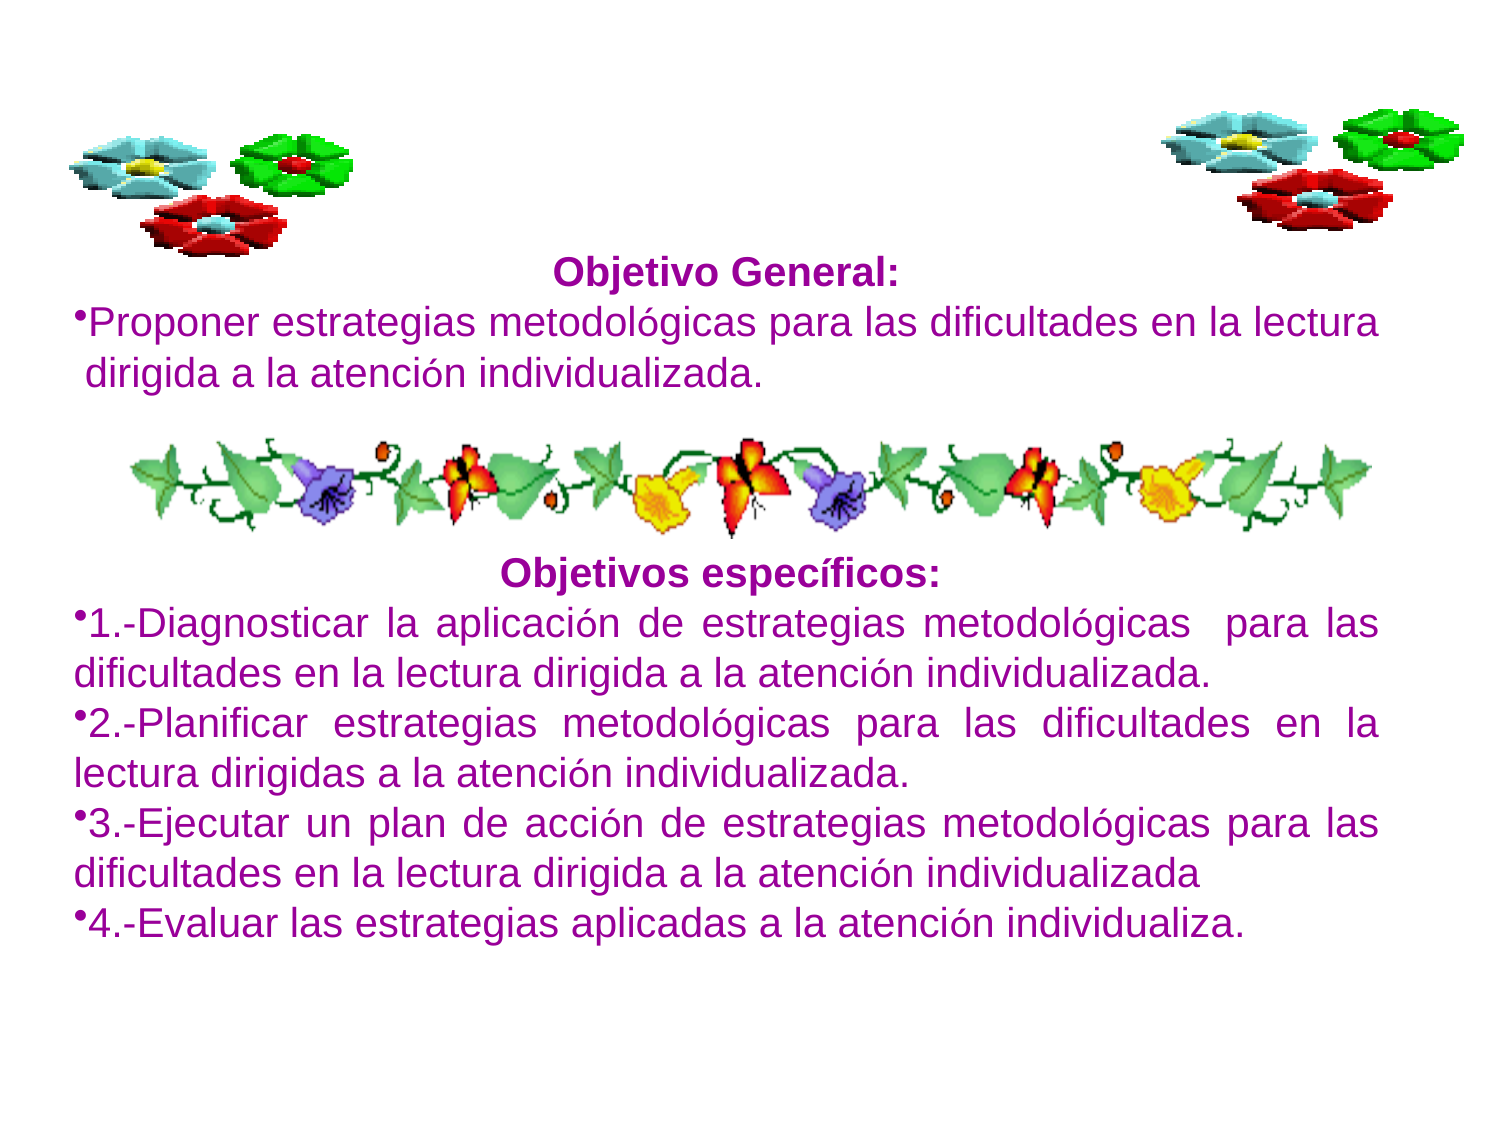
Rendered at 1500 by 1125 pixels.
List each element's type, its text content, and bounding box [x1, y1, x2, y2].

text_box Objetivo General: Proponer estrategias metodológicas para las dificultades en la lectura dirigida a la atención individualizada. Objetivos específicos: 1.-Diagnosticar la aplicación de estrategias metodológicas para las dificultades en la lectura dirigida a la atención individualizada. 2.-Planificar estrategias metodológicas para las dificultades en la lectura dirigidas a la atención individualizada. 3.-Ejecutar un plan de acción de estrategias metodológicas para las dificultades en la lectura dirigida a la atención individualizada 4.-Evaluar las estrategias aplicadas a la atención individualiza. [58, 237, 1395, 953]
picture [128, 433, 1372, 540]
picture [46, 118, 387, 272]
picture [1136, 93, 1500, 247]
